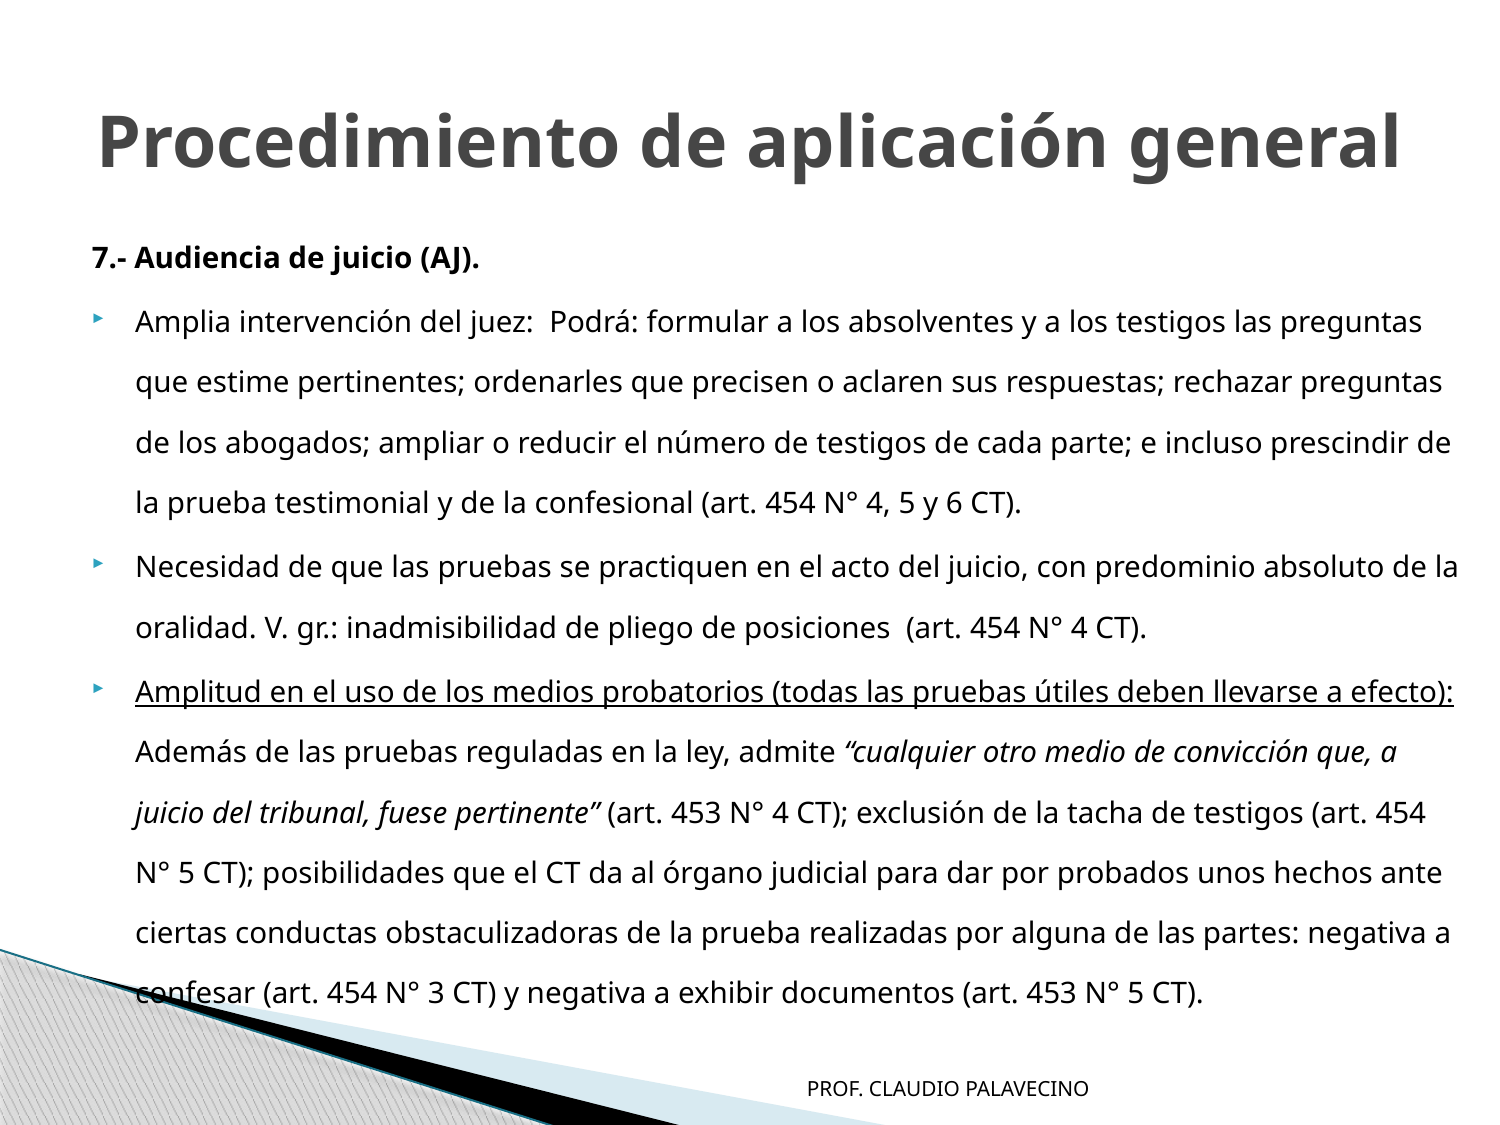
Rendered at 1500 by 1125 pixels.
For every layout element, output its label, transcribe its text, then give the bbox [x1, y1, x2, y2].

footer PROF. CLAUDIO PALAVECINO [718, 1051, 1105, 1112]
title Procedimiento de aplicación general [75, 45, 1425, 233]
list 7.- Audiencia de juicio (AJ). Amplia intervención del juez: Podrá: formular a los absolventes y a los testigos las preguntas que estime pertinentes; ordenarles que precisen o aclaren sus respuestas; rechazar preguntas de los abogados; ampliar o reducir el número de testigos de cada parte; e incluso prescindir de la prueba testimonial y de la confesional (art. 454 N° 4, 5 y 6 CT). Necesidad de que las pruebas se practiquen en el acto del juicio, con predominio absoluto de la oralidad. V. gr.: inadmisibilidad de pliego de posiciones (art. 454 N° 4 CT). Amplitud en el uso de los medios probatorios (todas las pruebas útiles deben llevarse a efecto): Además de las pruebas reguladas en la ley, admite “cualquier otro medio de convicción que, a juicio del tribunal, fuese pertinente” (art. 453 N° 4 CT); exclusión de la tacha de testigos (art. 454 N° 5 CT); posibilidades que el CT da al órgano judicial para dar por probados unos hechos ante ciertas conductas obstaculizadoras de la prueba realizadas por alguna de las partes: negativa a confesar (art. 454 N° 3 CT) y negativa a exhibir documentos (art. 453 N° 5 CT). [58, 231, 1477, 1090]
